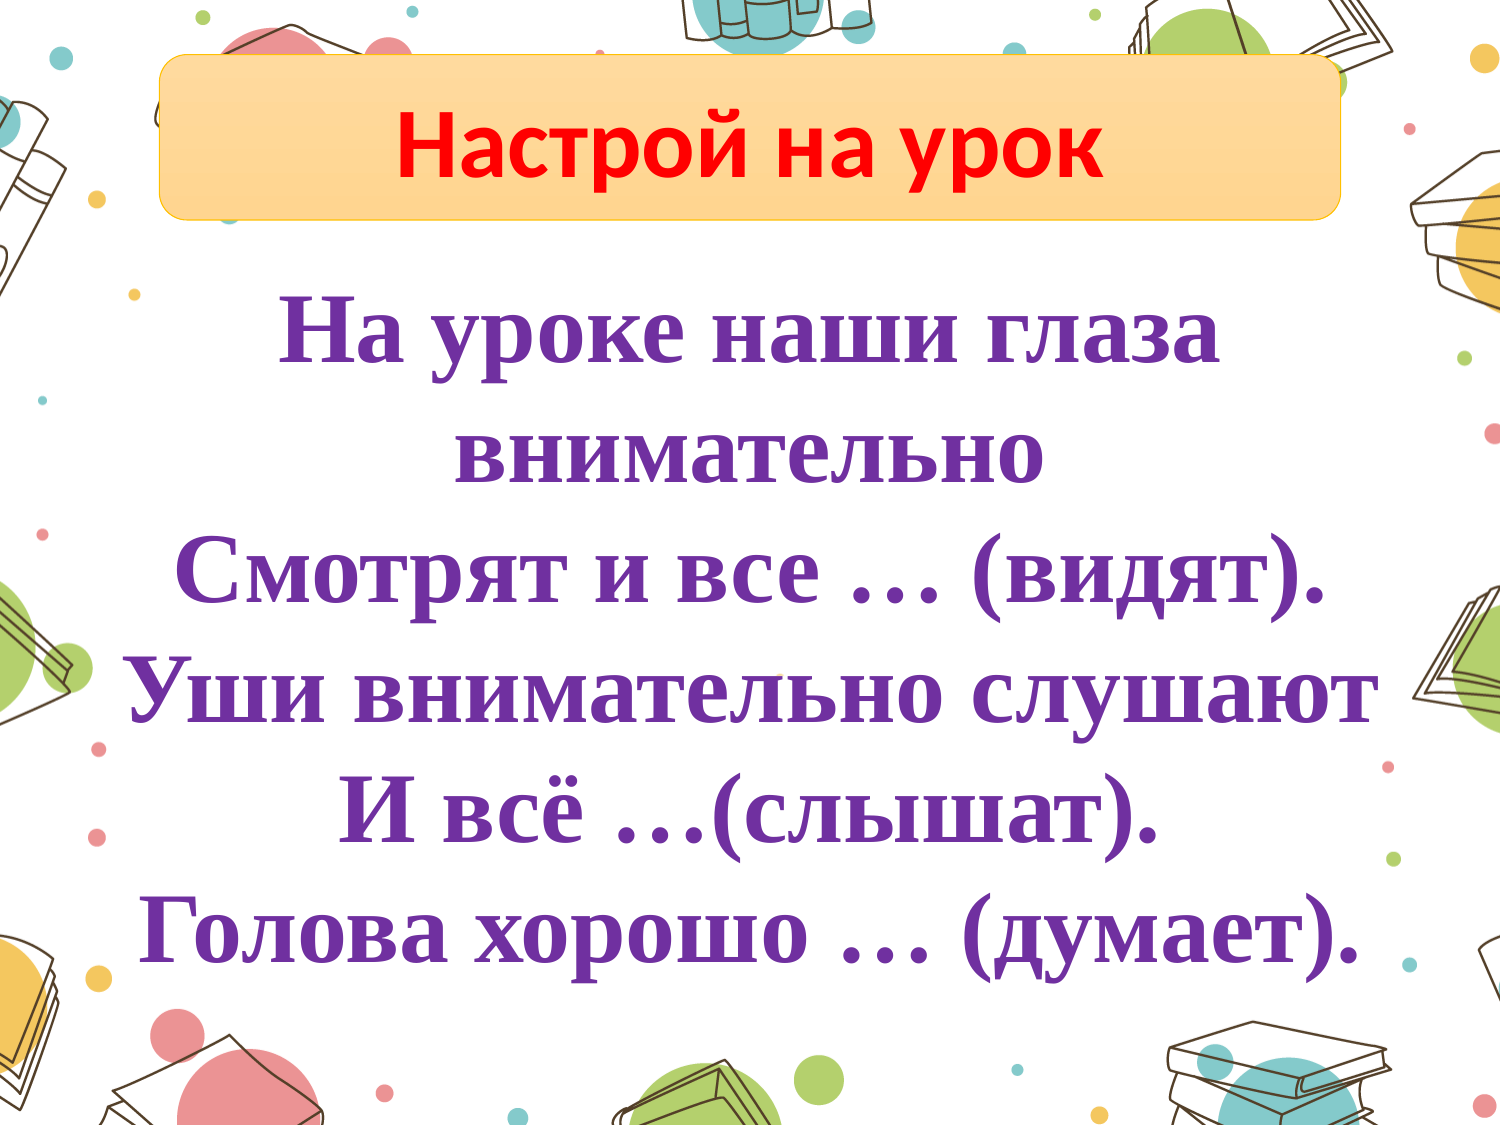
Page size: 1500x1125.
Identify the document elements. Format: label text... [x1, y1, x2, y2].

text_box Настрой на урок [158, 54, 1342, 221]
picture [0, 0, 1500, 1125]
text_box На уроке наши глаза внимательно Смотрят и все … (видят). Уши внимательно слушают И всё …(слышат). Голова хорошо … (думает). [100, 255, 1400, 990]
